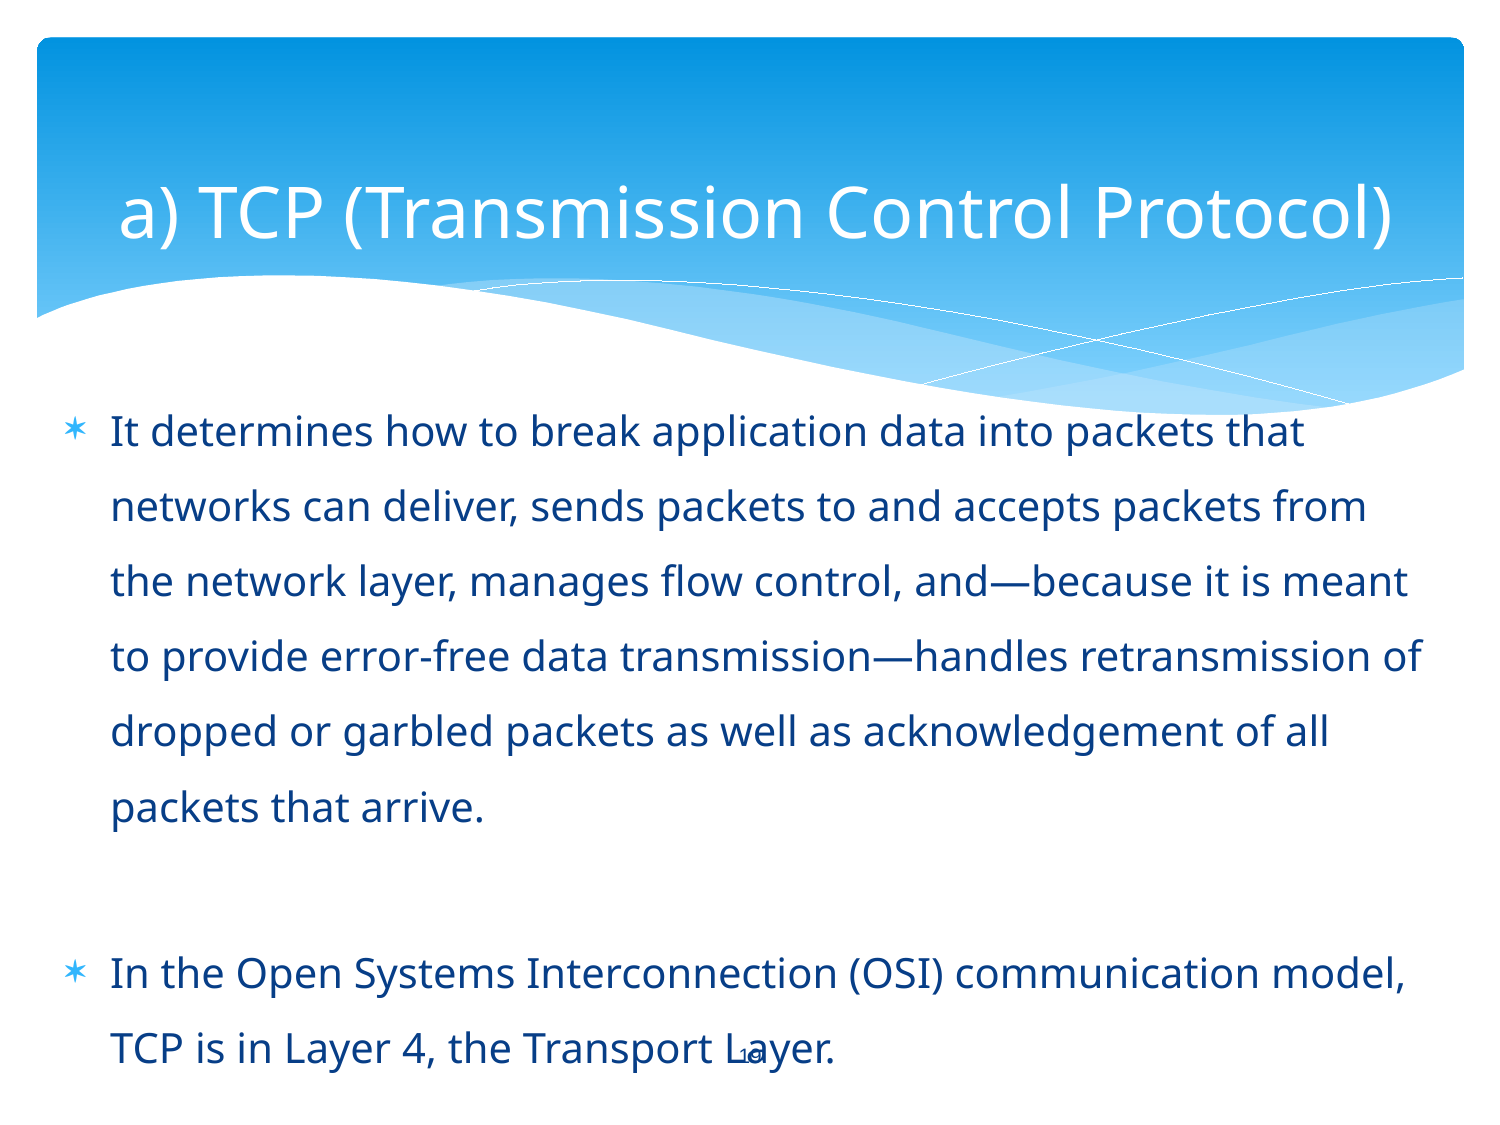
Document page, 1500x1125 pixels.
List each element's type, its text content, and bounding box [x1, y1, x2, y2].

list It determines how to break application data into packets that networks can deliver, sends packets to and accepts packets from the network layer, manages flow control, and—because it is meant to provide error-free data transmission—handles retransmission of dropped or garbled packets as well as acknowledgement of all packets that arrive. In the Open Systems Interconnection (OSI) communication model, TCP is in Layer 4, the Transport Layer. [50, 372, 1438, 1125]
title a) TCP (Transmission Control Protocol) [75, 152, 1438, 269]
slide_number 19 [654, 1025, 846, 1086]
